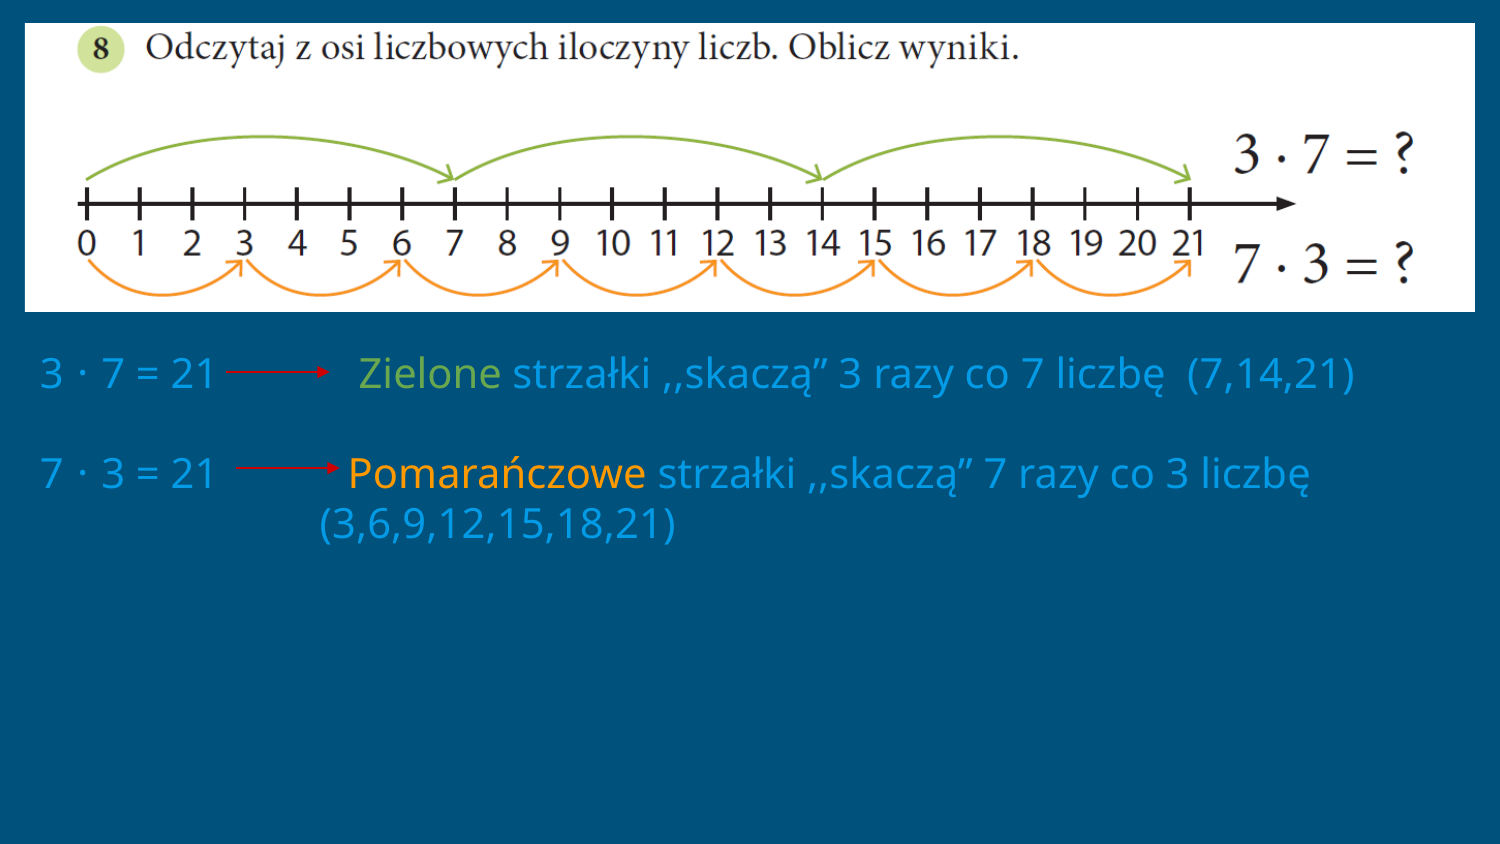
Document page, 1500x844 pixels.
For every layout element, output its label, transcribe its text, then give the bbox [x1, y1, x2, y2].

picture [25, 24, 1474, 311]
text_box 3 𑁦 7 = 21 Zielone strzałki ,,skaczą” 3 razy co 7 liczbę (7,14,21) 7 𑁦 3 = 21 Pomarańczowe strzałki ,,skaczą” 7 razy co 3 liczbę (3,6,9,12,15,18,21) [24, 331, 1475, 584]
